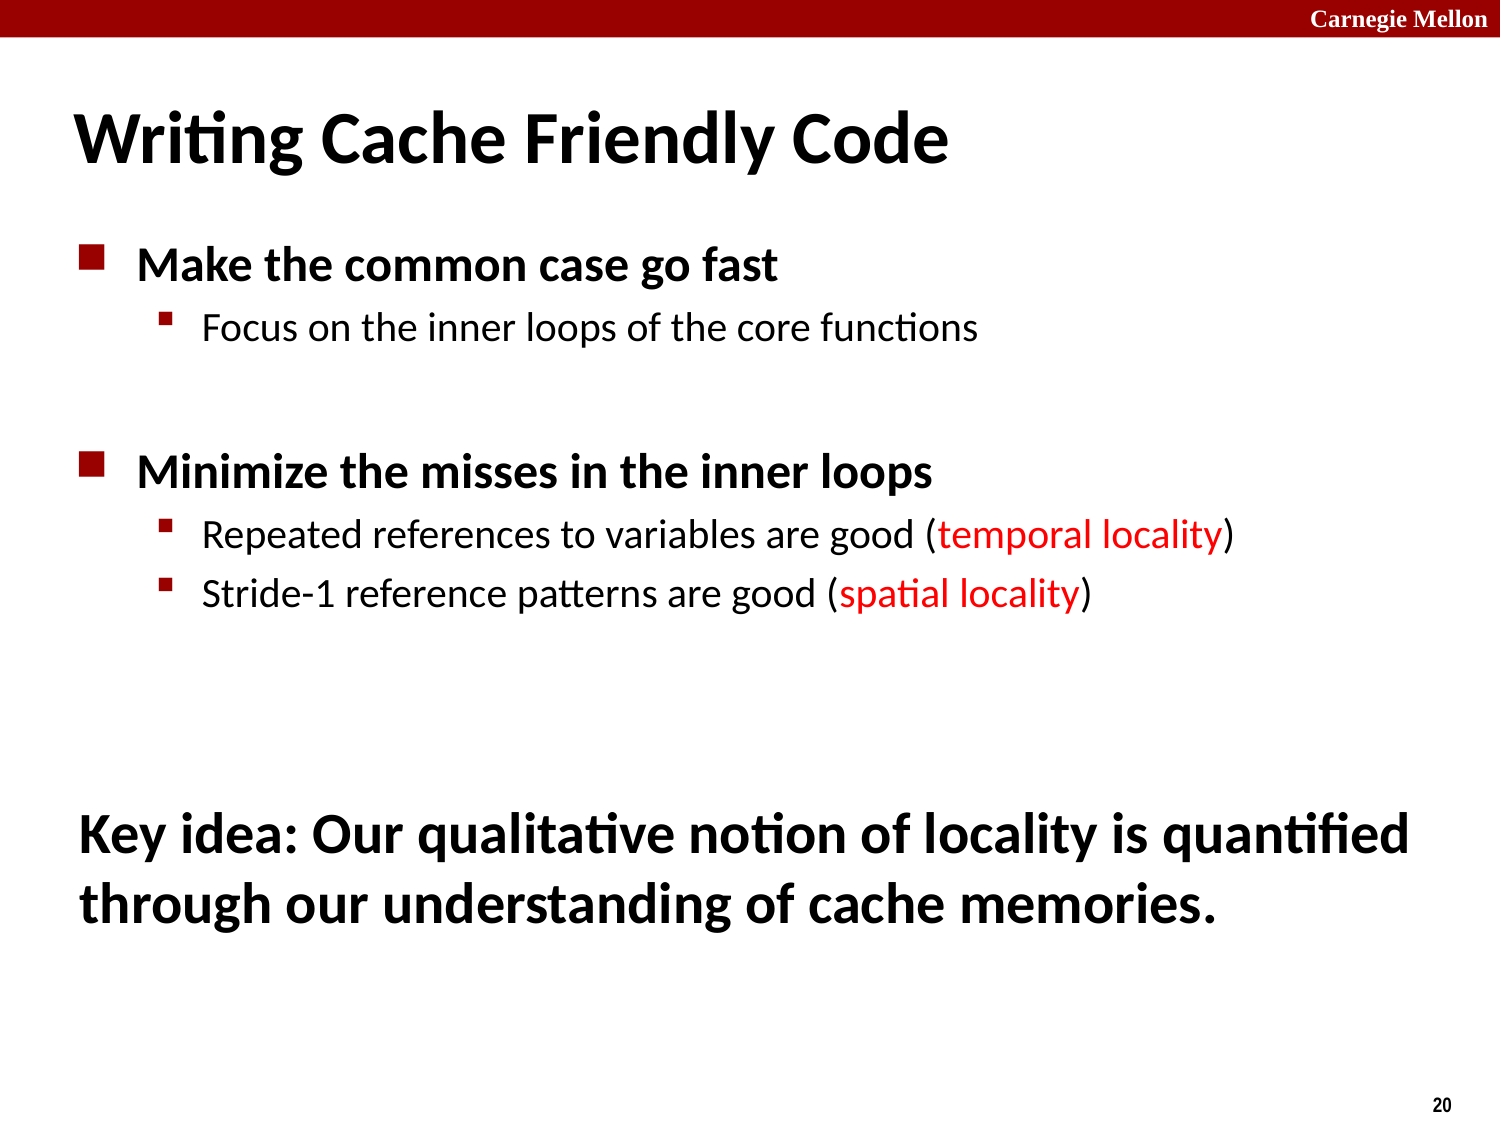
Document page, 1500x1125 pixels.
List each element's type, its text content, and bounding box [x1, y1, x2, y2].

list Make the common case go fast Focus on the inner loops of the core functions Minimize the misses in the inner loops Repeated references to variables are good (temporal locality) Stride-1 reference patterns are good (spatial locality) [64, 223, 1426, 1040]
text_box Key idea: Our qualitative notion of locality is quantified through our understanding of cache memories. [65, 787, 1463, 943]
title Writing Cache Friendly Code [58, 71, 1305, 197]
